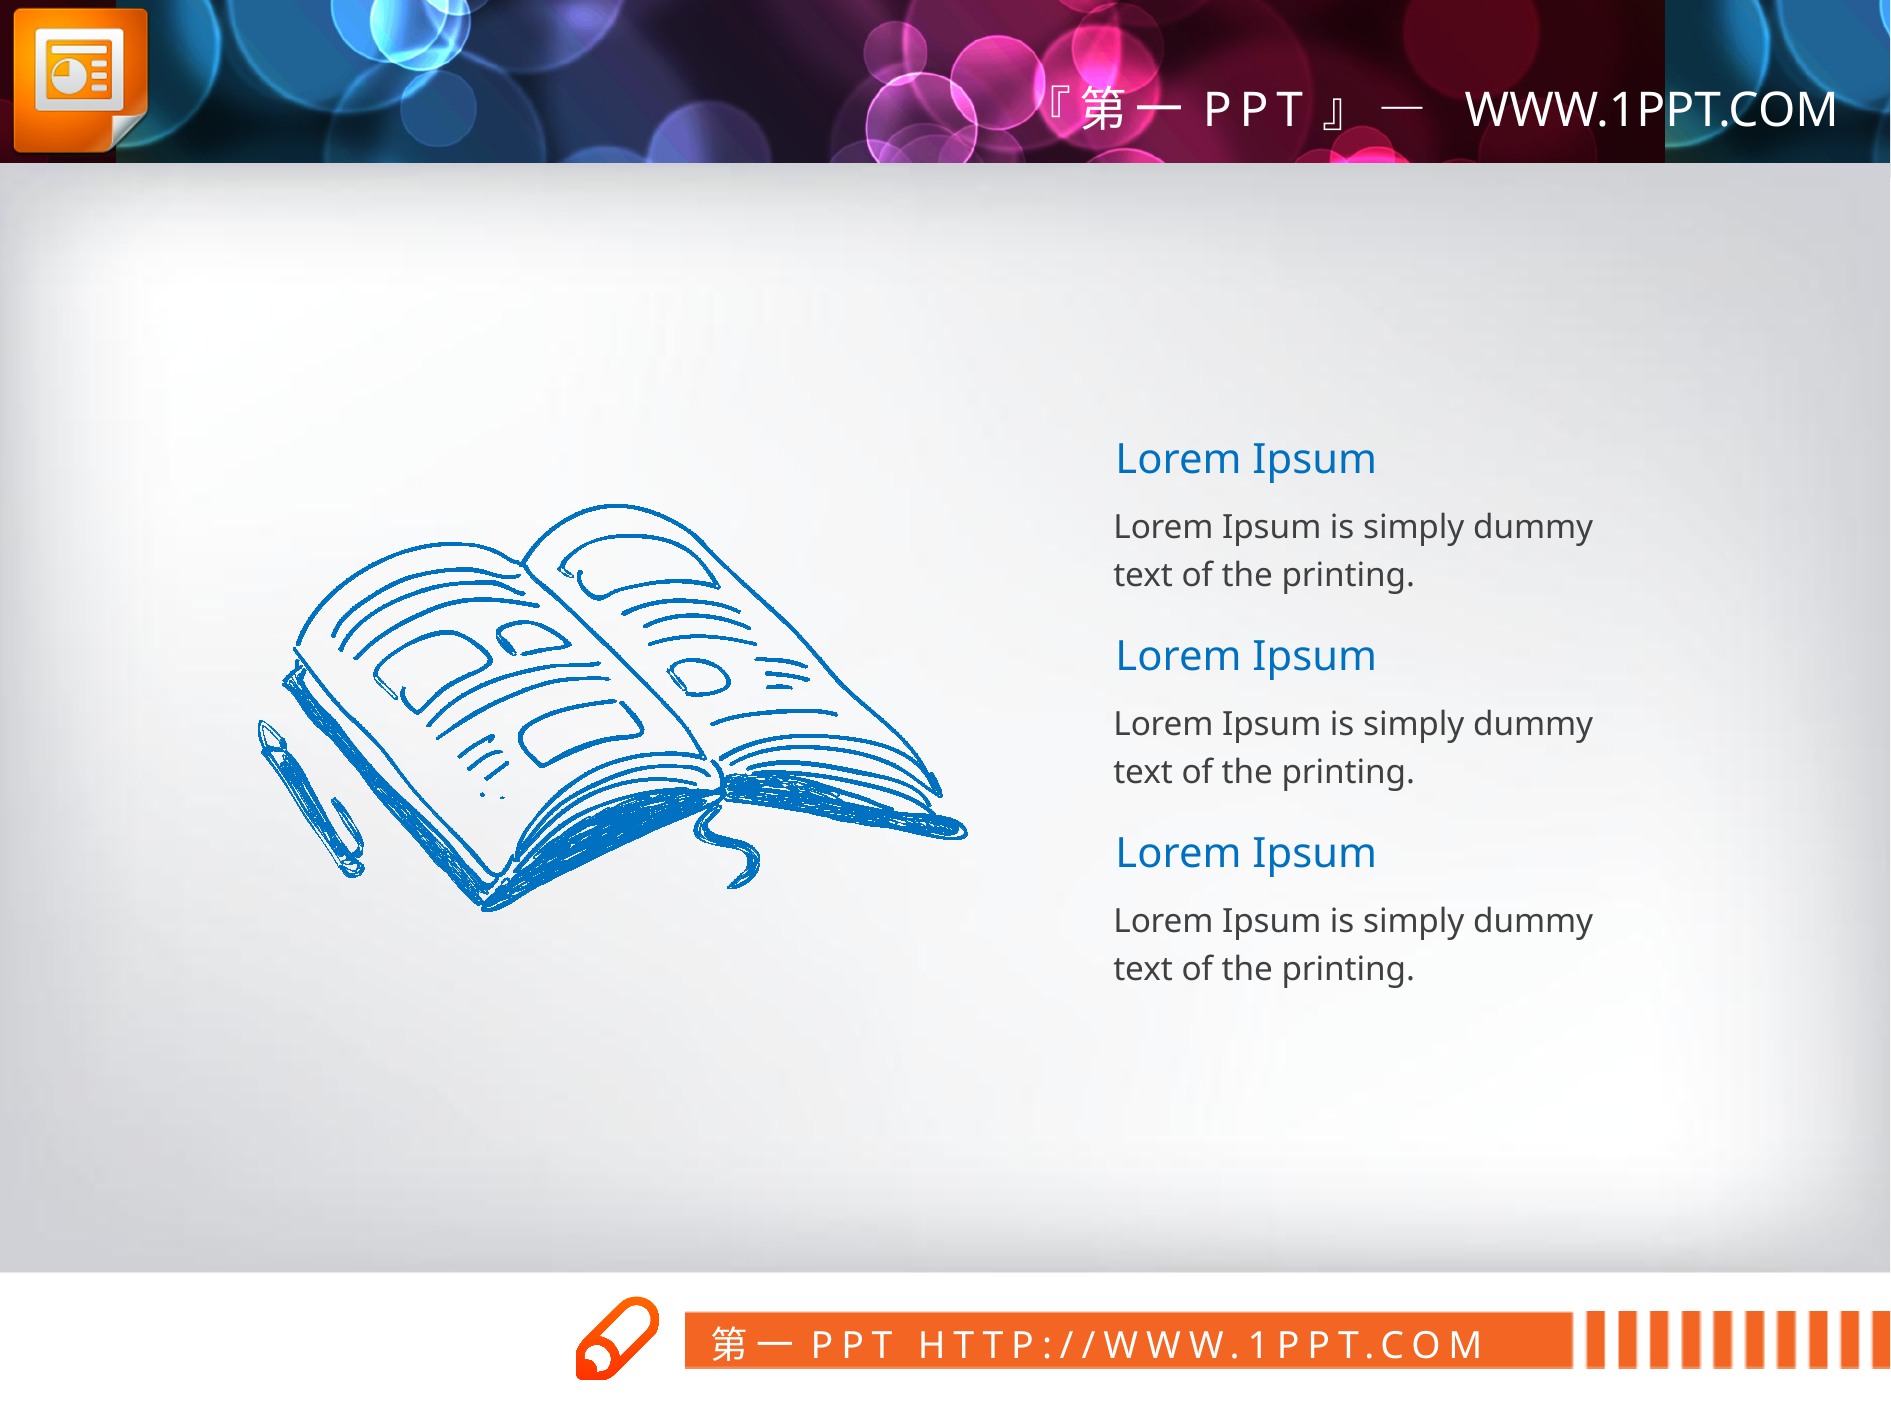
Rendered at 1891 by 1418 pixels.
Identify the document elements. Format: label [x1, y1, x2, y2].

text_box [252, 719, 372, 881]
text_box [1098, 620, 1644, 796]
picture [685, 1311, 1891, 1369]
text_box [1098, 818, 1644, 993]
picture [0, 0, 1891, 1275]
text_box [281, 499, 973, 916]
text_box [1098, 423, 1644, 598]
